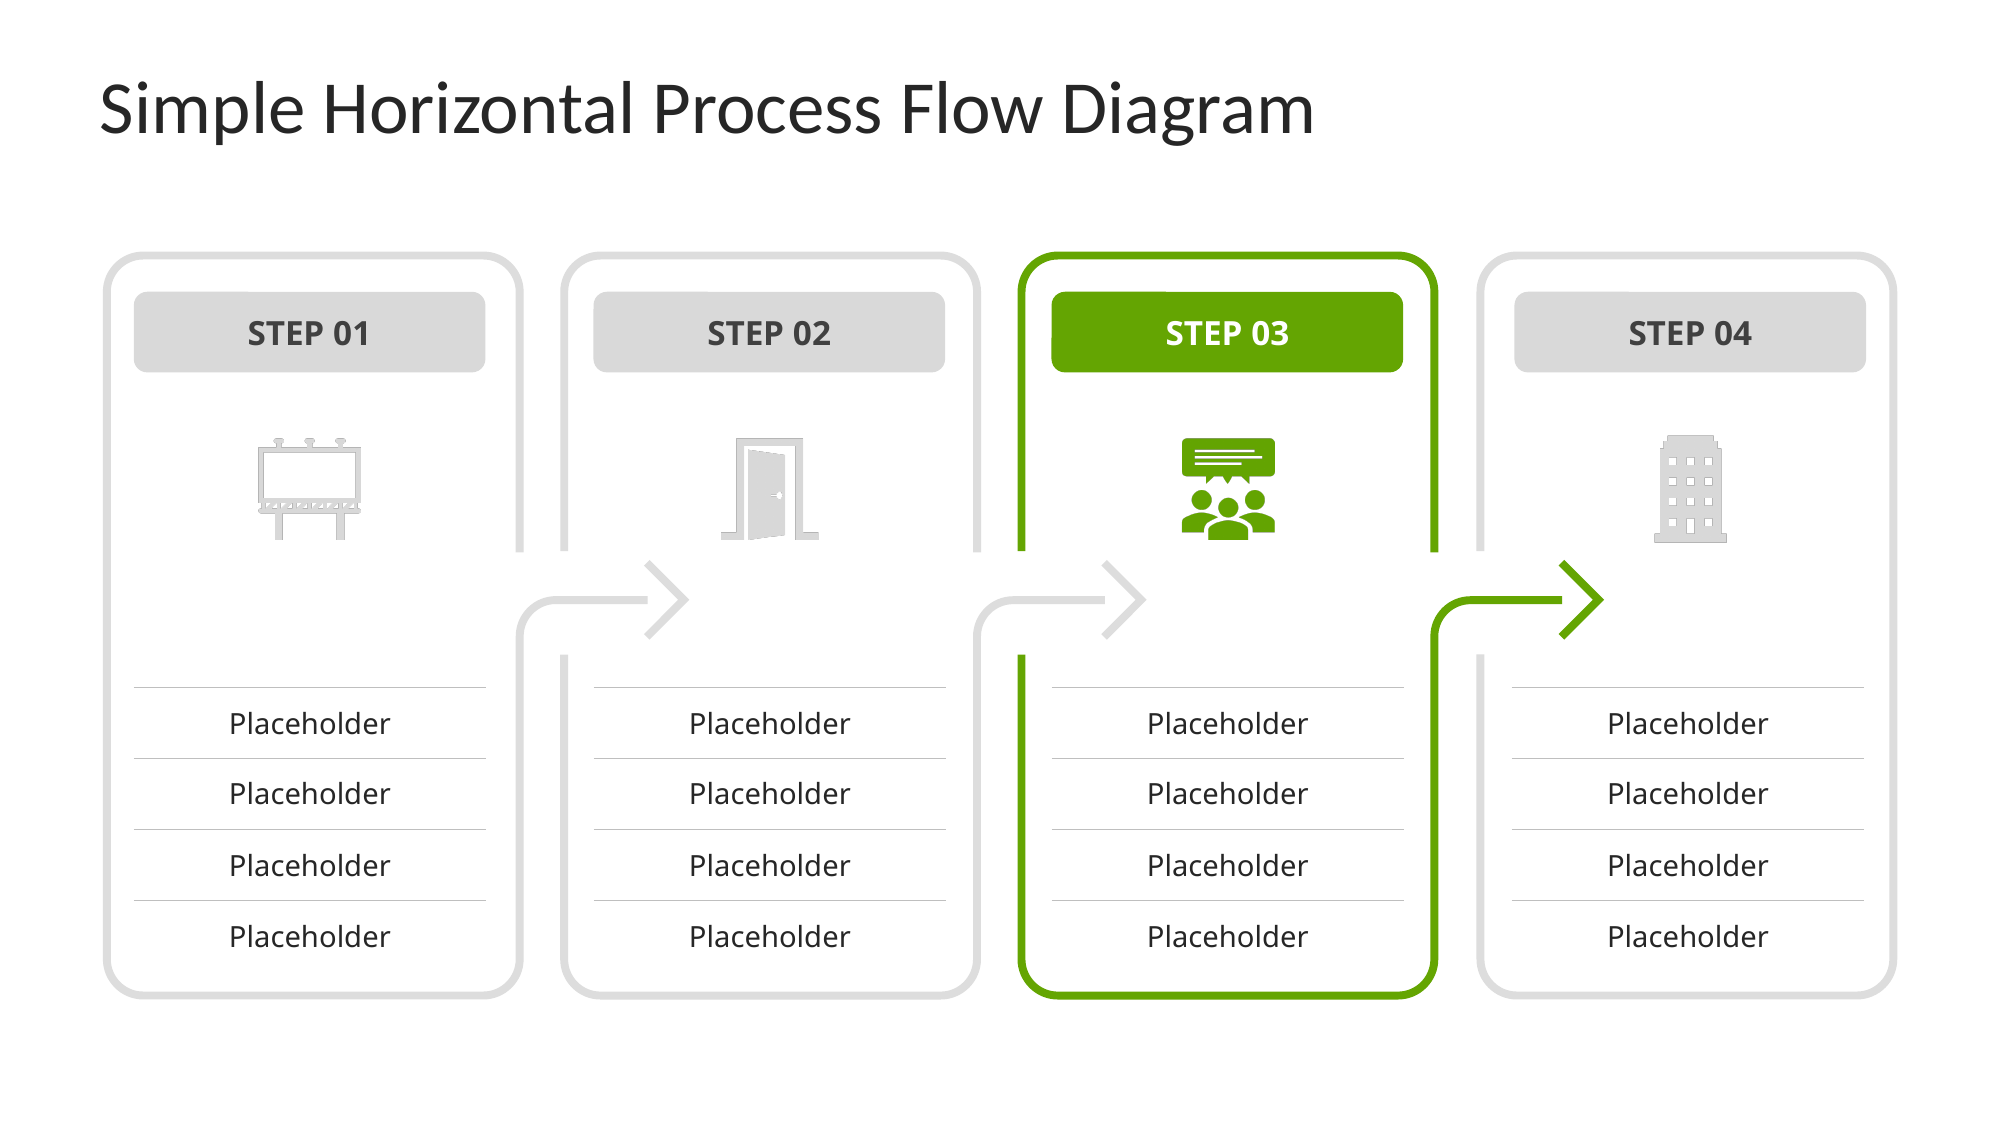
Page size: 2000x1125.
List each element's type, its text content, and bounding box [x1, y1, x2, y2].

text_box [563, 255, 1019, 996]
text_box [133, 687, 487, 952]
picture [248, 427, 371, 551]
title Simple Horizontal Process Flow Diagram [99, 45, 1900, 162]
text_box [1599, 255, 1894, 996]
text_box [1021, 255, 1599, 996]
picture [1629, 427, 1752, 551]
text_box [106, 255, 558, 996]
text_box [1603, 687, 1865, 952]
